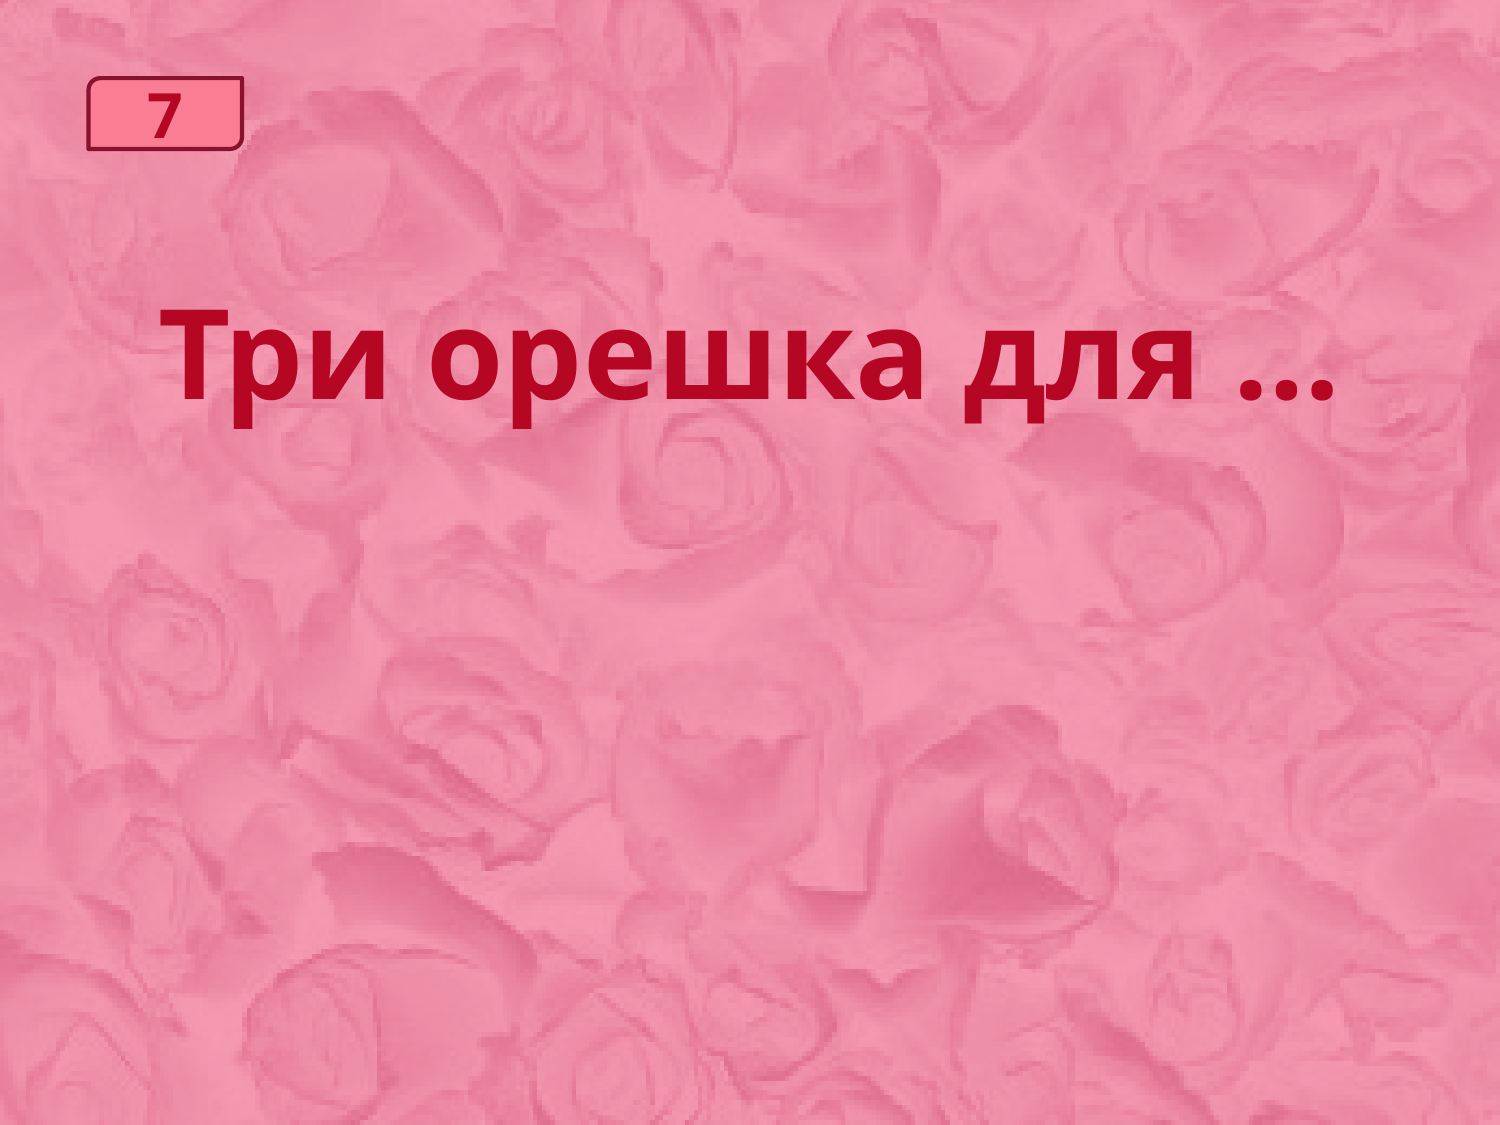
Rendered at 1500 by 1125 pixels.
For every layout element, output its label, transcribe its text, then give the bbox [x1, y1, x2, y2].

text_box Три орешка для … [123, 267, 1376, 432]
text_box 7 [86, 76, 245, 152]
